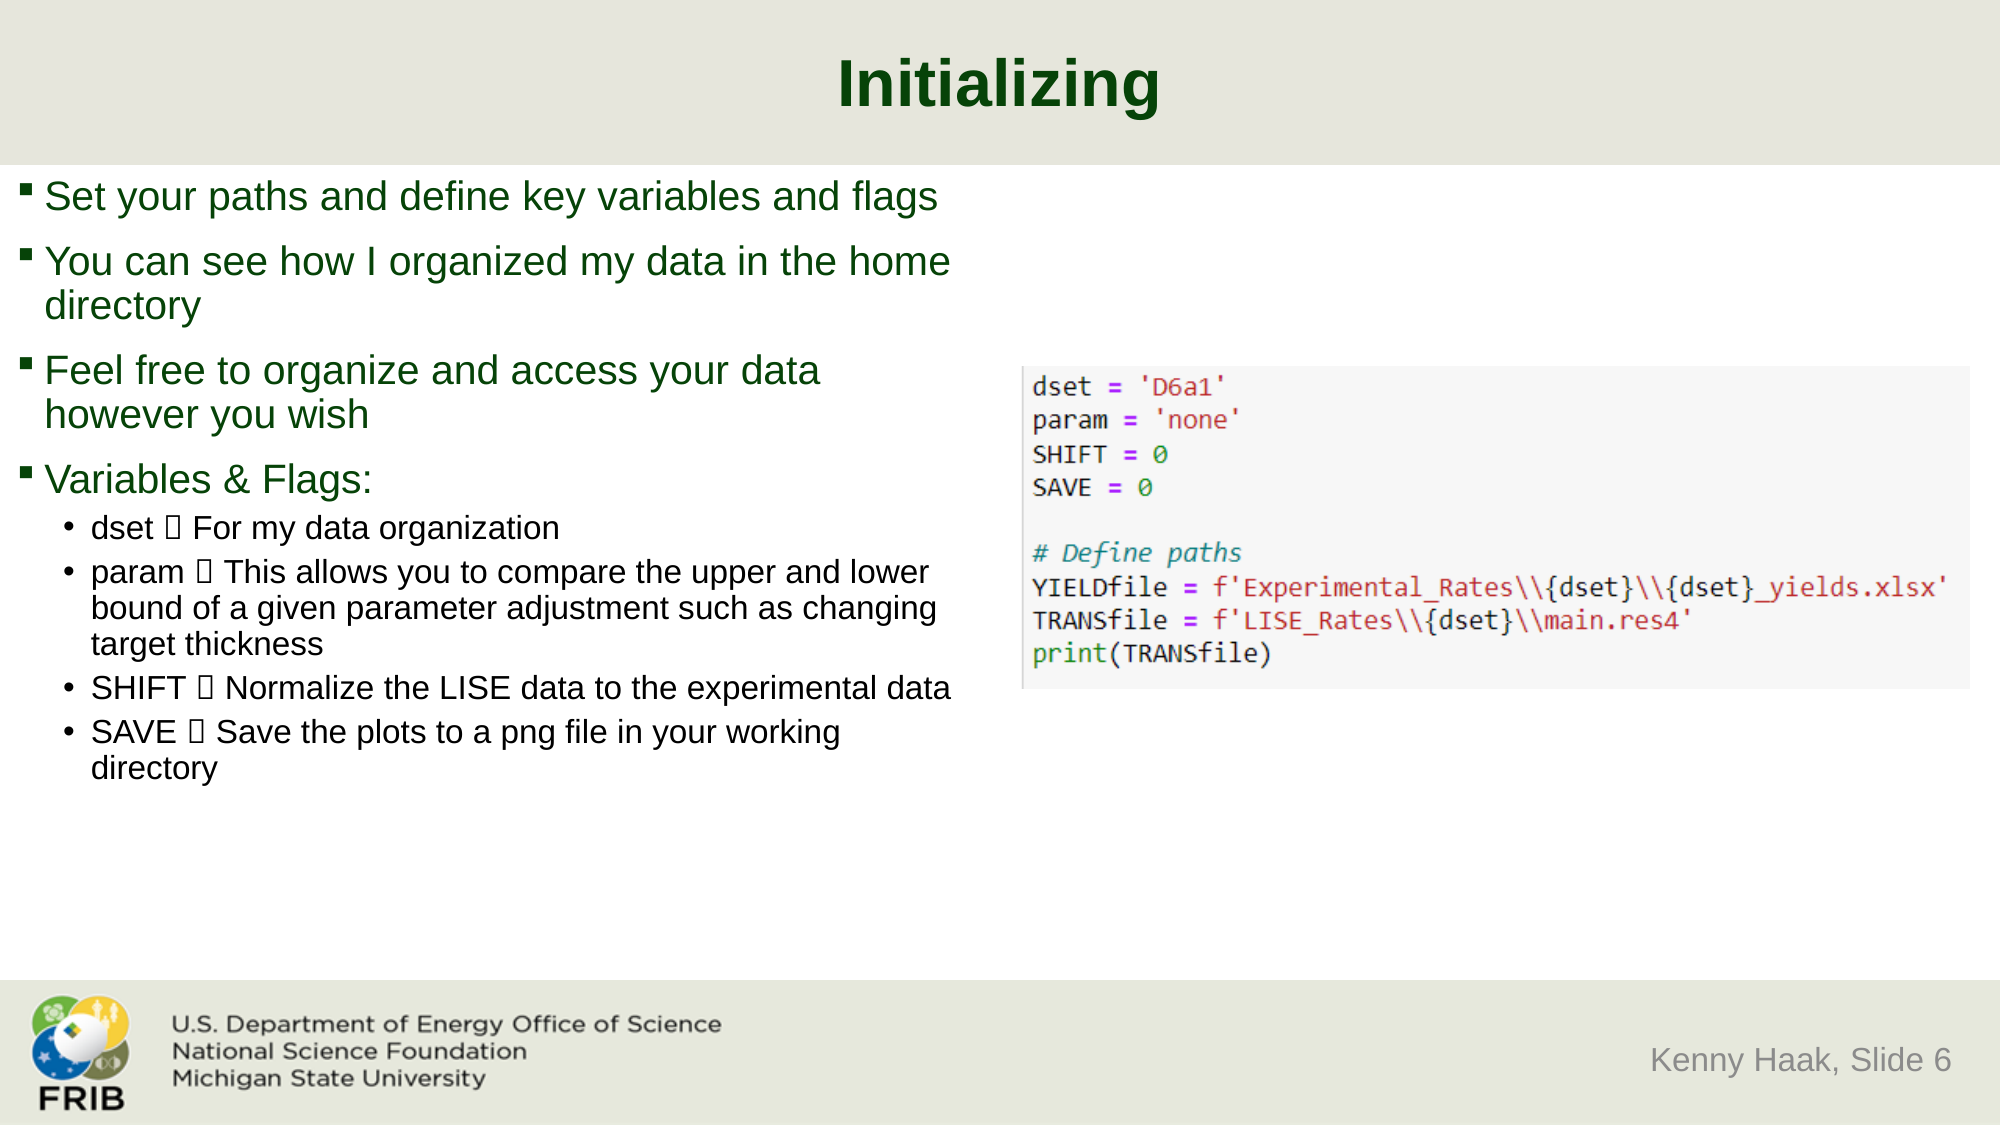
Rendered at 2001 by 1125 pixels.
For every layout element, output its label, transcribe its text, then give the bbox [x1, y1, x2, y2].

picture [0, 0, 2000, 165]
picture [0, 980, 2000, 1125]
list Set your paths and define key variables and flags You can see how I organized my data in the home directory Feel free to organize and access your data however you wish Variables & Flags: dset  For my data organization param  This allows you to compare the upper and lower bound of a given parameter adjustment such as changing target thickness SHIFT  Normalize the LISE data to the experimental data SAVE  Save the plots to a png file in your working directory [16, 174, 971, 967]
picture [1015, 366, 1970, 689]
title Initializing [16, 46, 1984, 128]
